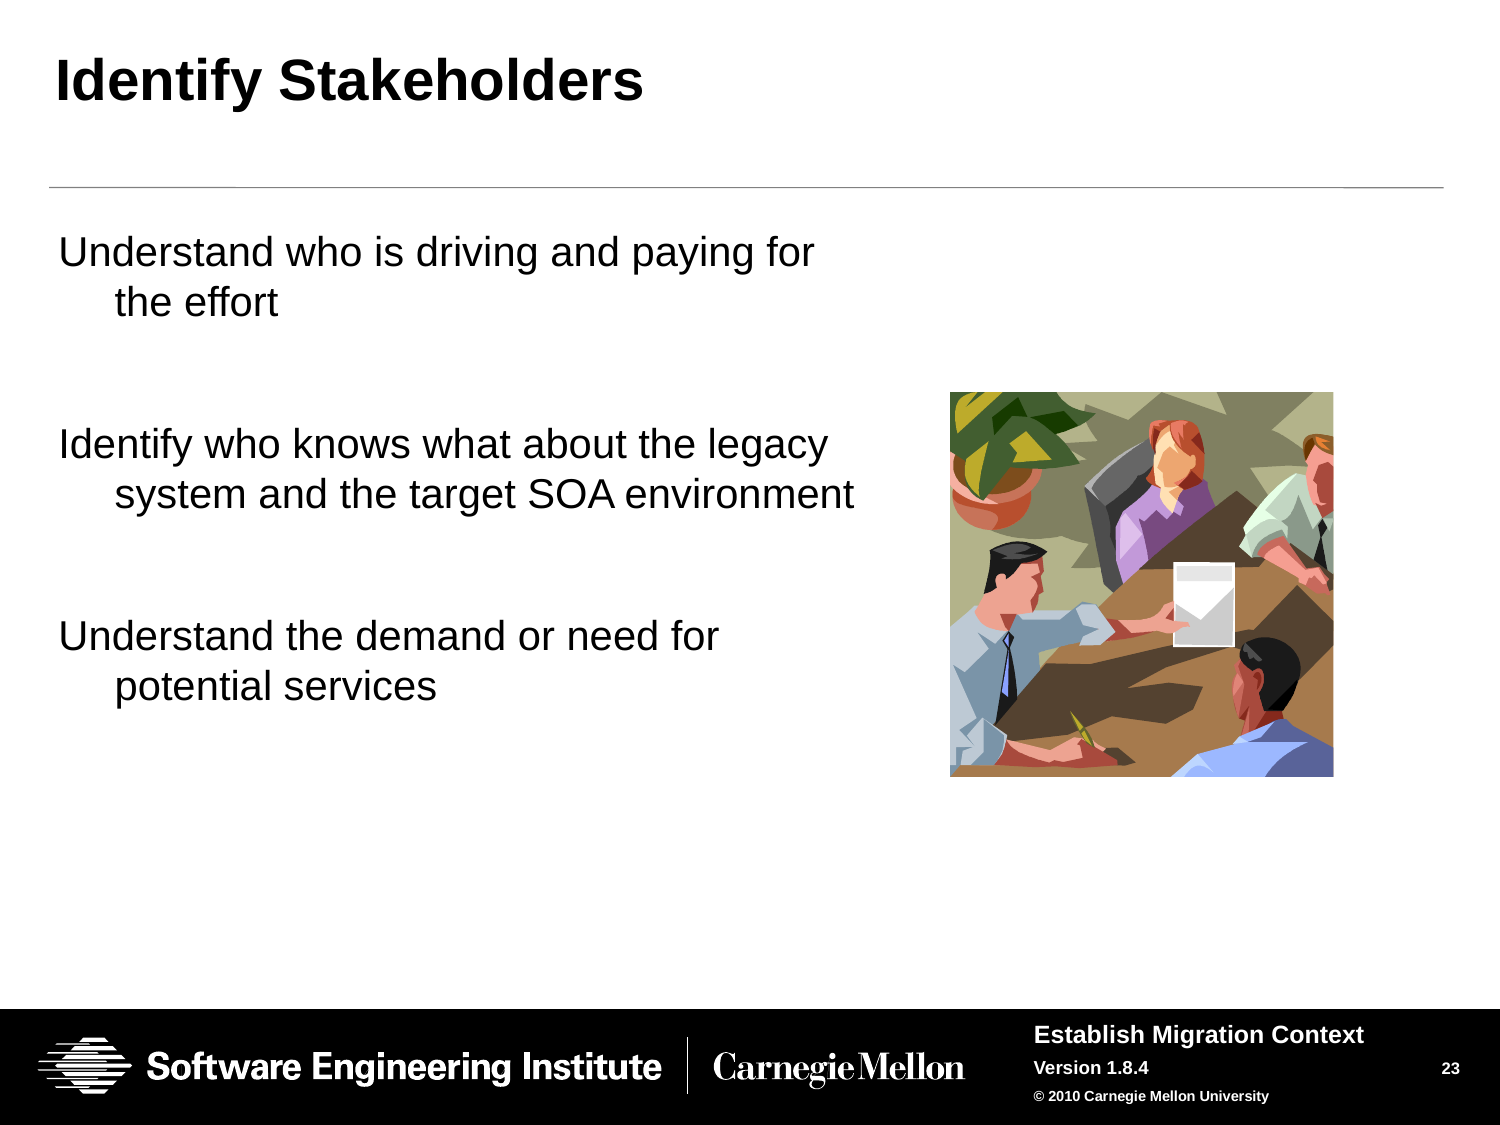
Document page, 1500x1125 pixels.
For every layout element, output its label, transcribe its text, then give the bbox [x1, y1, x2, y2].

list Understand who is driving and paying for the effort Identify who knows what about the legacy system and the target SOA environment Understand the demand or need for potential services [58, 224, 876, 953]
text_box Establish Migration Context [1019, 1010, 1380, 1056]
title Identify Stakeholders [55, 49, 1451, 114]
picture [949, 387, 1339, 782]
